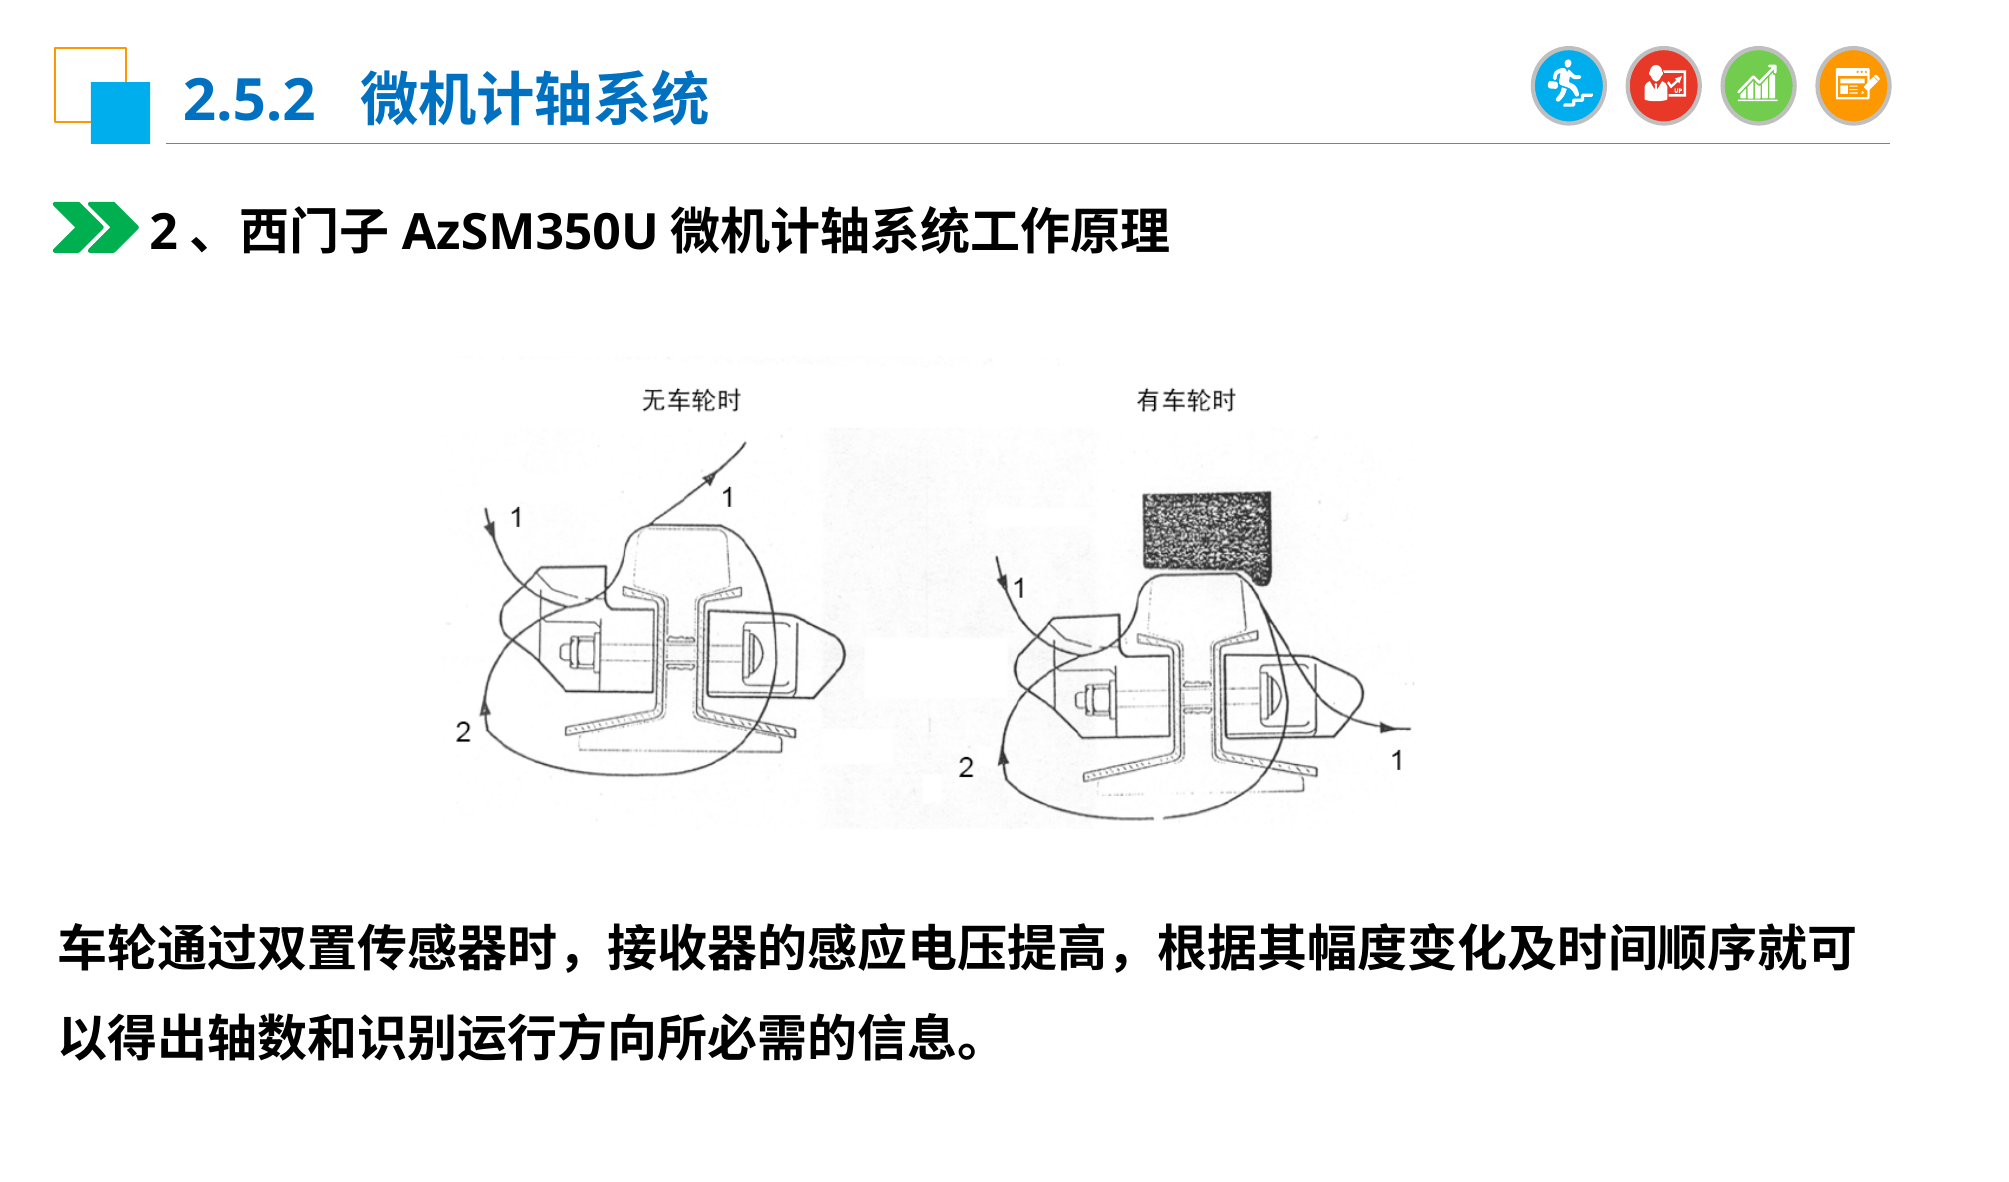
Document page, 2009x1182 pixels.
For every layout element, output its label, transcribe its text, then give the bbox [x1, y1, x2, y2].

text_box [54, 191, 1184, 269]
text_box 2.5.2 微机计轴系统 [162, 51, 731, 142]
picture [441, 355, 1415, 830]
text_box 车轮通过双置传感器时，接收器的感应电压提高，根据其幅度变化及时间顺序就可以得出轴数和识别运行方向所必需的信息。 [43, 878, 1918, 1074]
